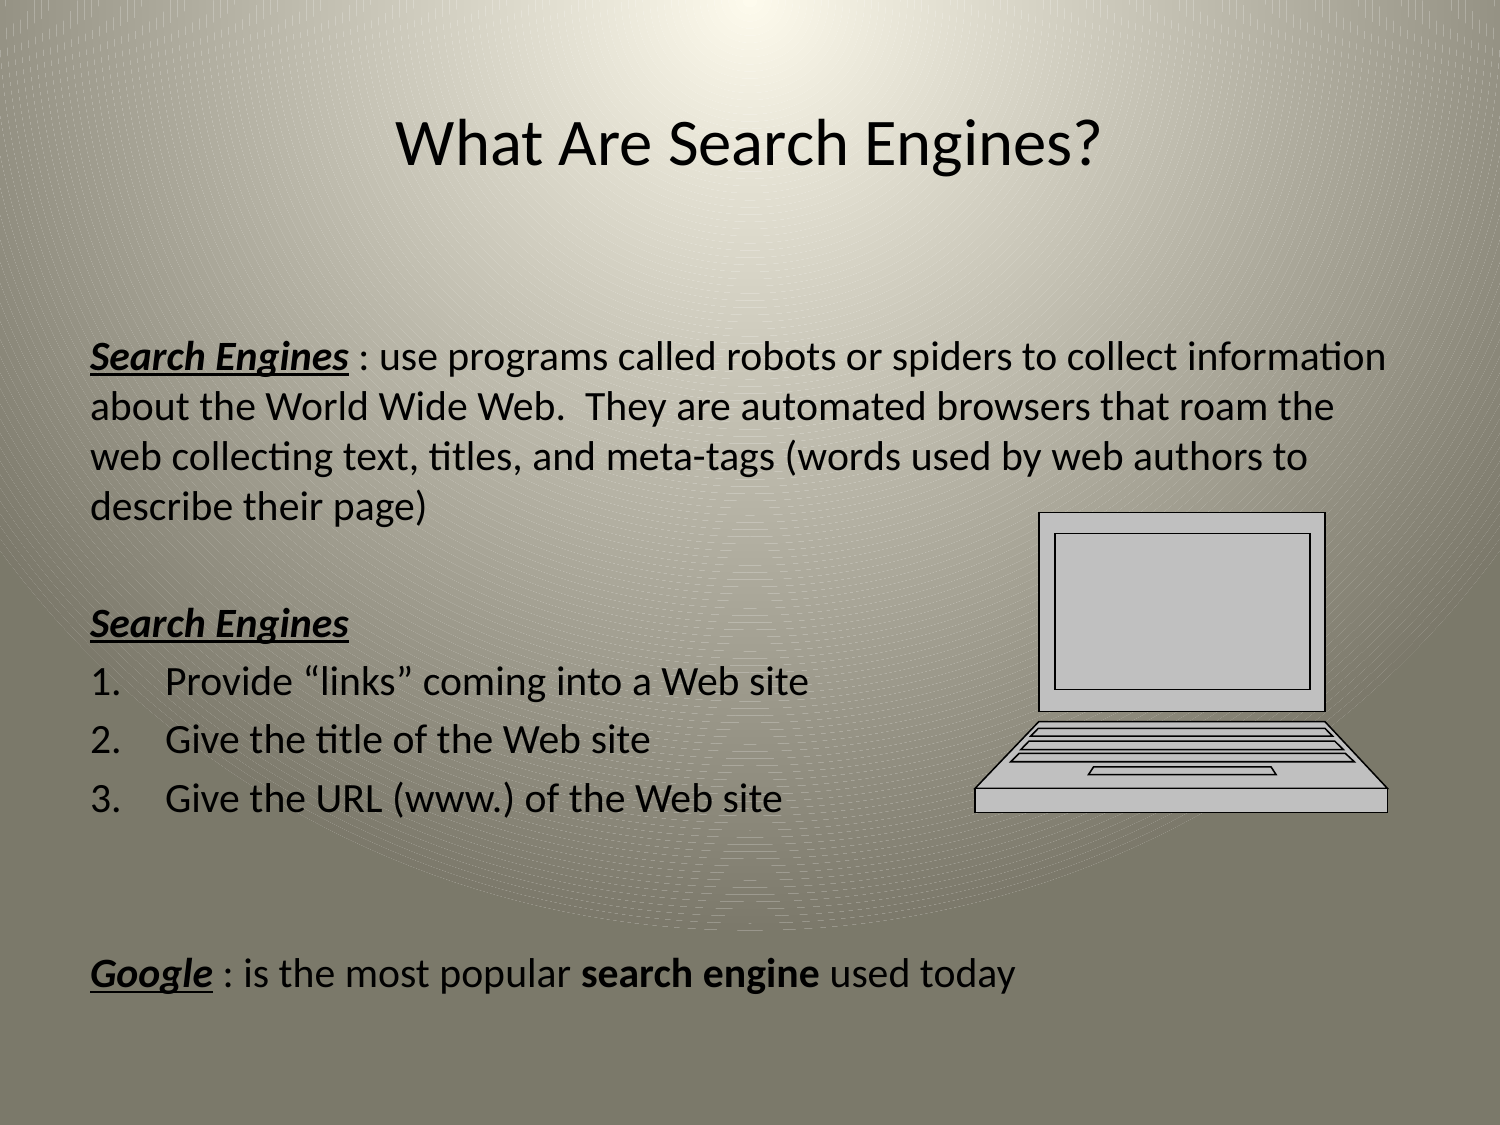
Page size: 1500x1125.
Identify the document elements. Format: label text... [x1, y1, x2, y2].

list Search Engines : use programs called robots or spiders to collect information about the World Wide Web. They are automated browsers that roam the web collecting text, titles, and meta-tags (words used by web authors to describe their page) Search Engines Provide “links” coming into a Web site Give the title of the Web site Give the URL (www.) of the Web site Google : is the most popular search engine used today [75, 262, 1425, 1005]
text_box [975, 721, 1388, 813]
text_box [1039, 512, 1325, 712]
title What Are Search Engines? [75, 45, 1425, 233]
